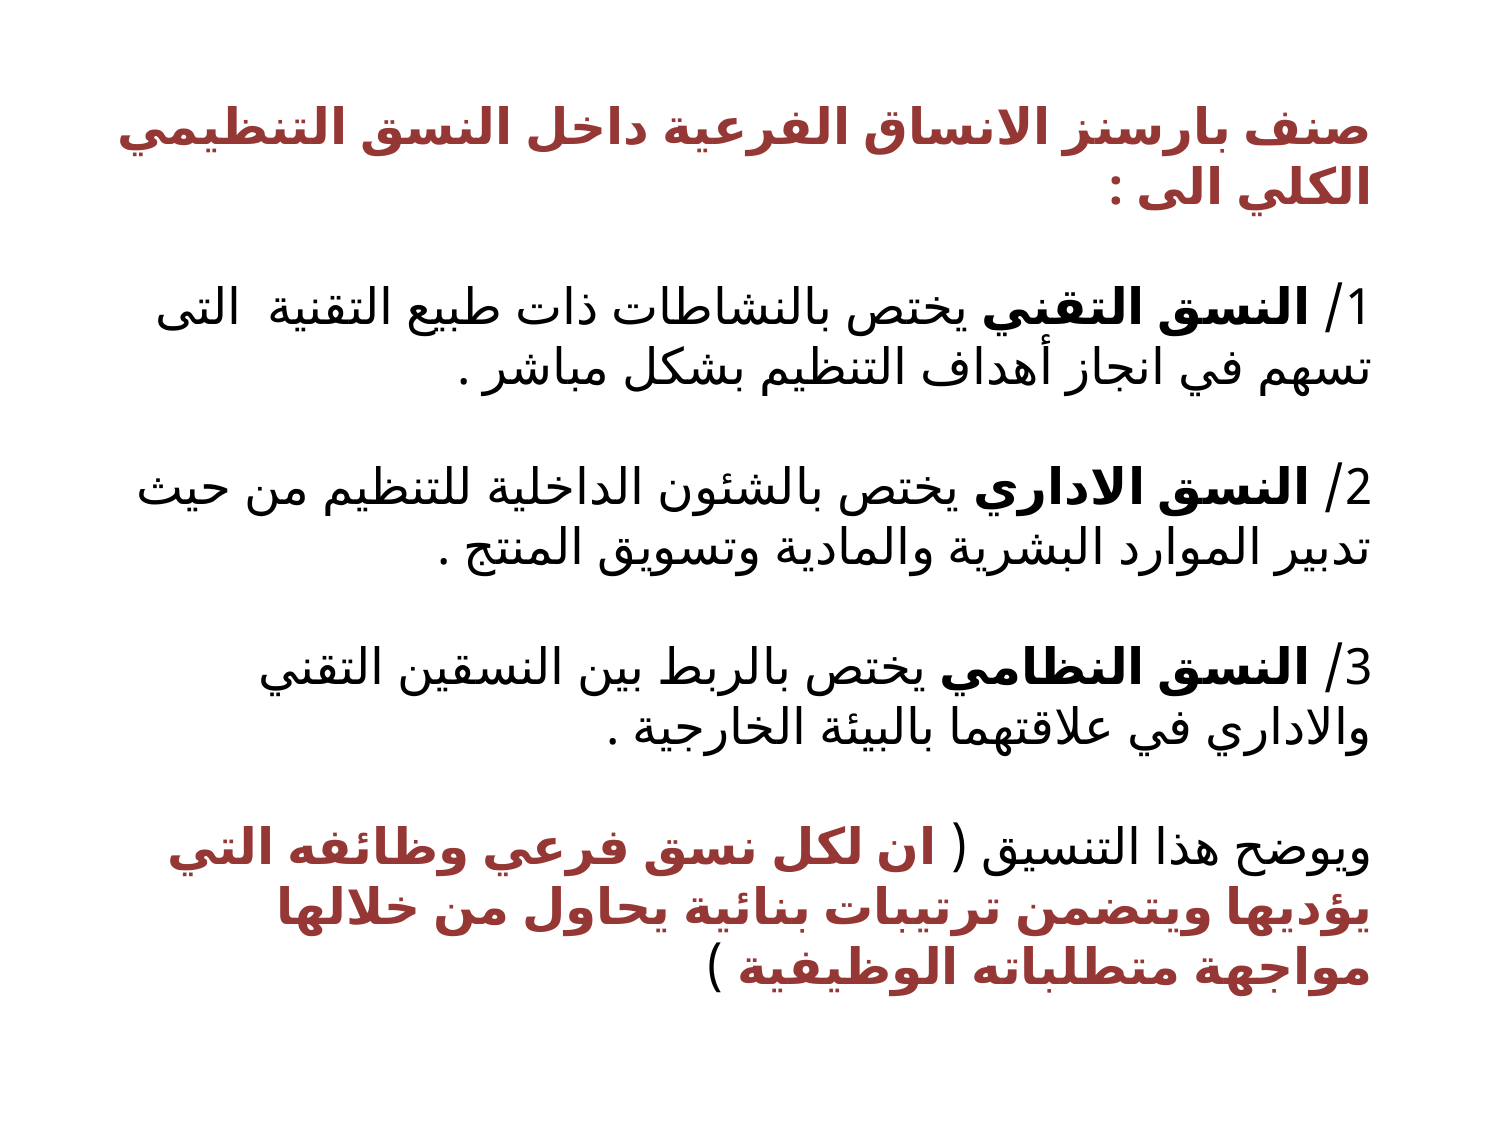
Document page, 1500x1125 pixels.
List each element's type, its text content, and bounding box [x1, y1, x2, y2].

text_box صنف بارسنز الانساق الفرعية داخل النسق التنظيمي الكلي الى : 1/ النسق التقني يختص بالنشاطات ذات طبيع التقنية التى تسهم في انجاز أهداف التنظيم بشكل مباشر . 2/ النسق الاداري يختص بالشئون الداخلية للتنظيم من حيث تدبير الموارد البشرية والمادية وتسويق المنتج . 3/ النسق النظامي يختص بالربط بين النسقين التقني والاداري في علاقتهما بالبيئة الخارجية . ويوضح هذا التنسيق ( ان لكل نسق فرعي وظائفه التي يؤديها ويتضمن ترتيبات بنائية يحاول من خلالها مواجهة متطلباته الوظيفية ) [99, 87, 1388, 1048]
